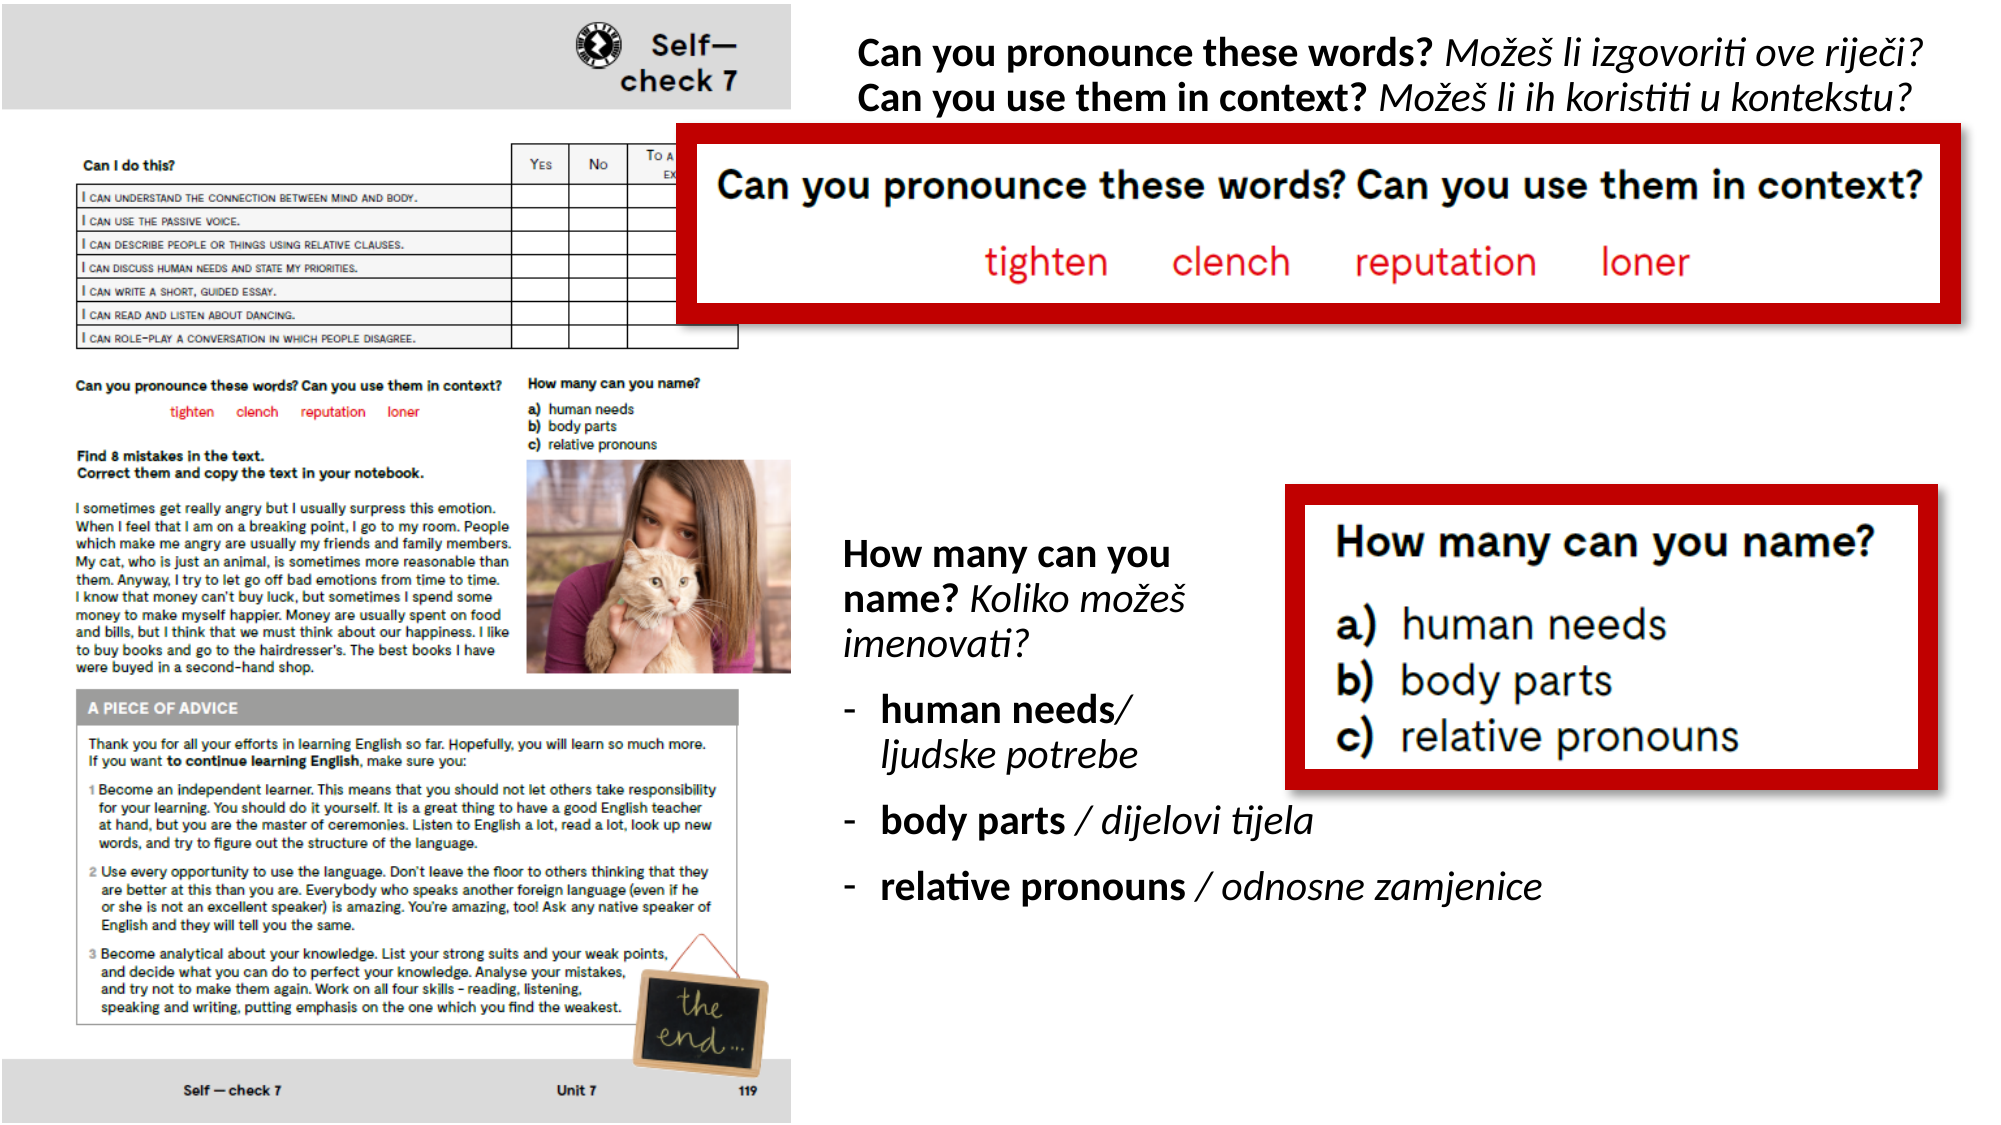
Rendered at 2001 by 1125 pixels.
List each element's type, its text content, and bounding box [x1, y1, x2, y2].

text_box How many can you name? Koliko možeš imenovati? human needs/ ljudske potrebe body parts / dijelovi tijela relative pronouns / odnosne zamjenice [827, 524, 1988, 1125]
list Can you pronounce these words? Možeš li izgovoriti ove riječi? Can you use them in context? Možeš li ih koristiti u kontekstu? [842, 23, 2000, 892]
picture [2, 4, 1940, 1123]
picture [1305, 505, 1918, 770]
